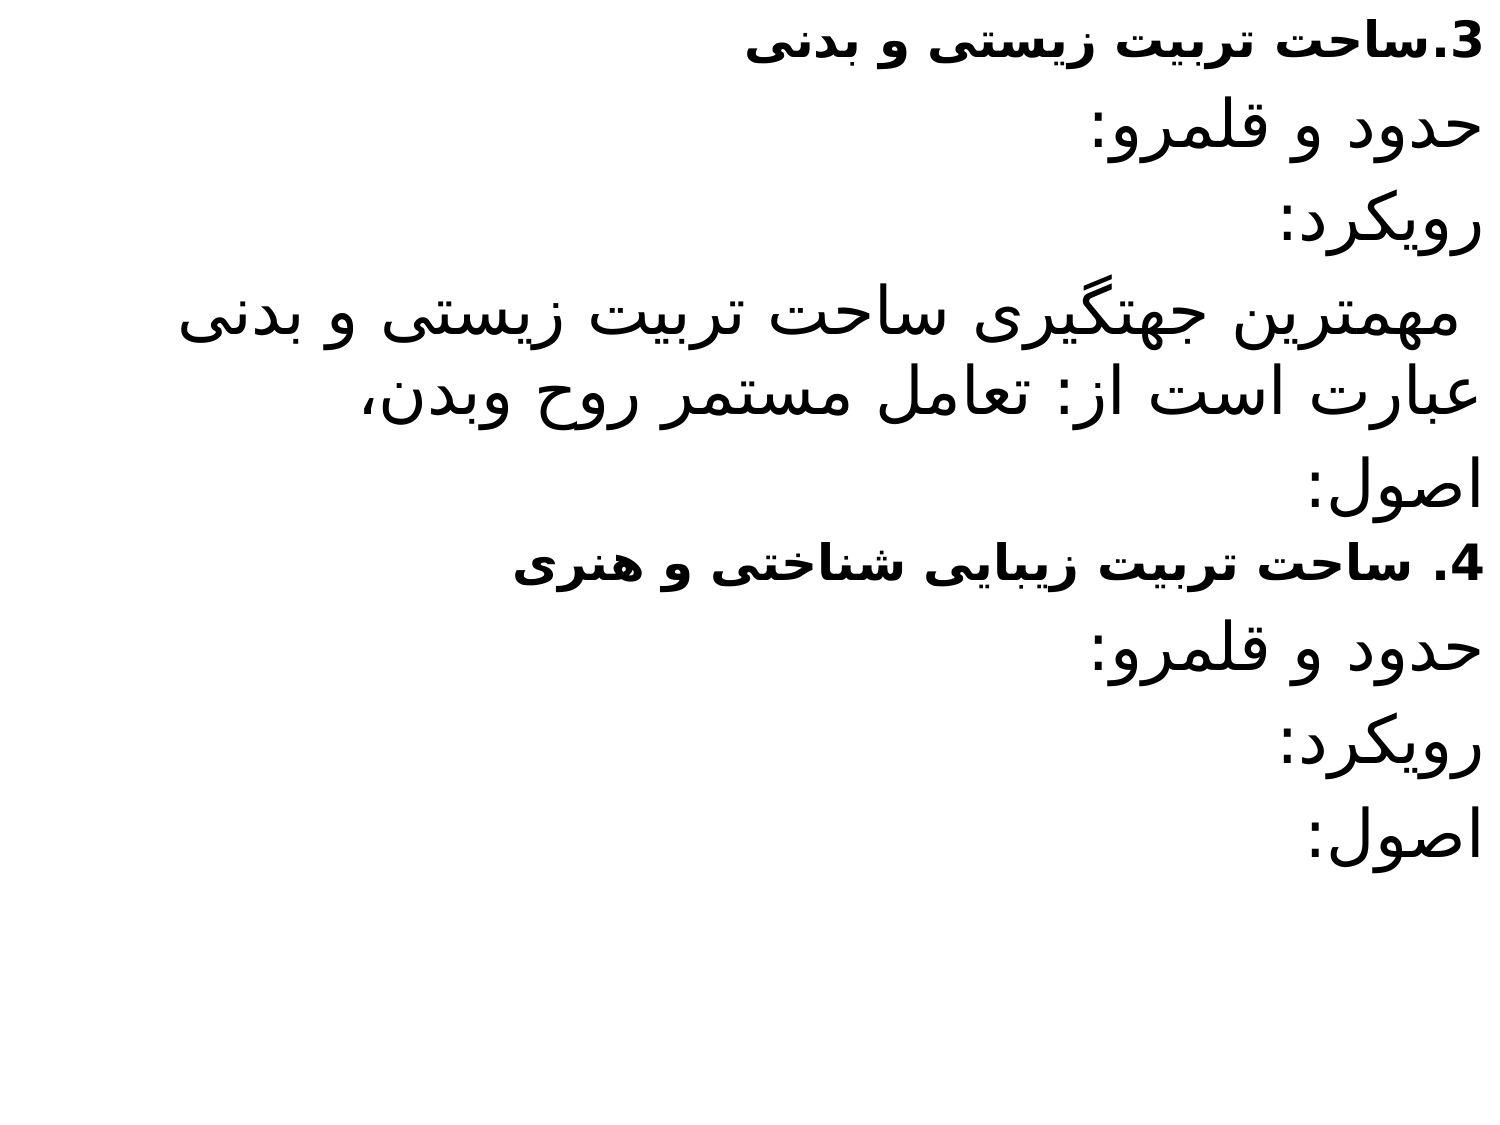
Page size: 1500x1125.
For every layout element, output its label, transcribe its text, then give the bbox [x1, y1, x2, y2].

list 3.ساحت تربيت زيستی و بدنی حدود و قلمرو: رويكرد: مهمترين جهتگيری ساحت تربيت زيستی و بدنی عبارت است از: تعامل مستمر روح وبدن، اصول: 4. ساحت تربيت زيبايی شناختی و هنری حدود و قلمرو: رويكرد: اصول: [0, 0, 1500, 1125]
